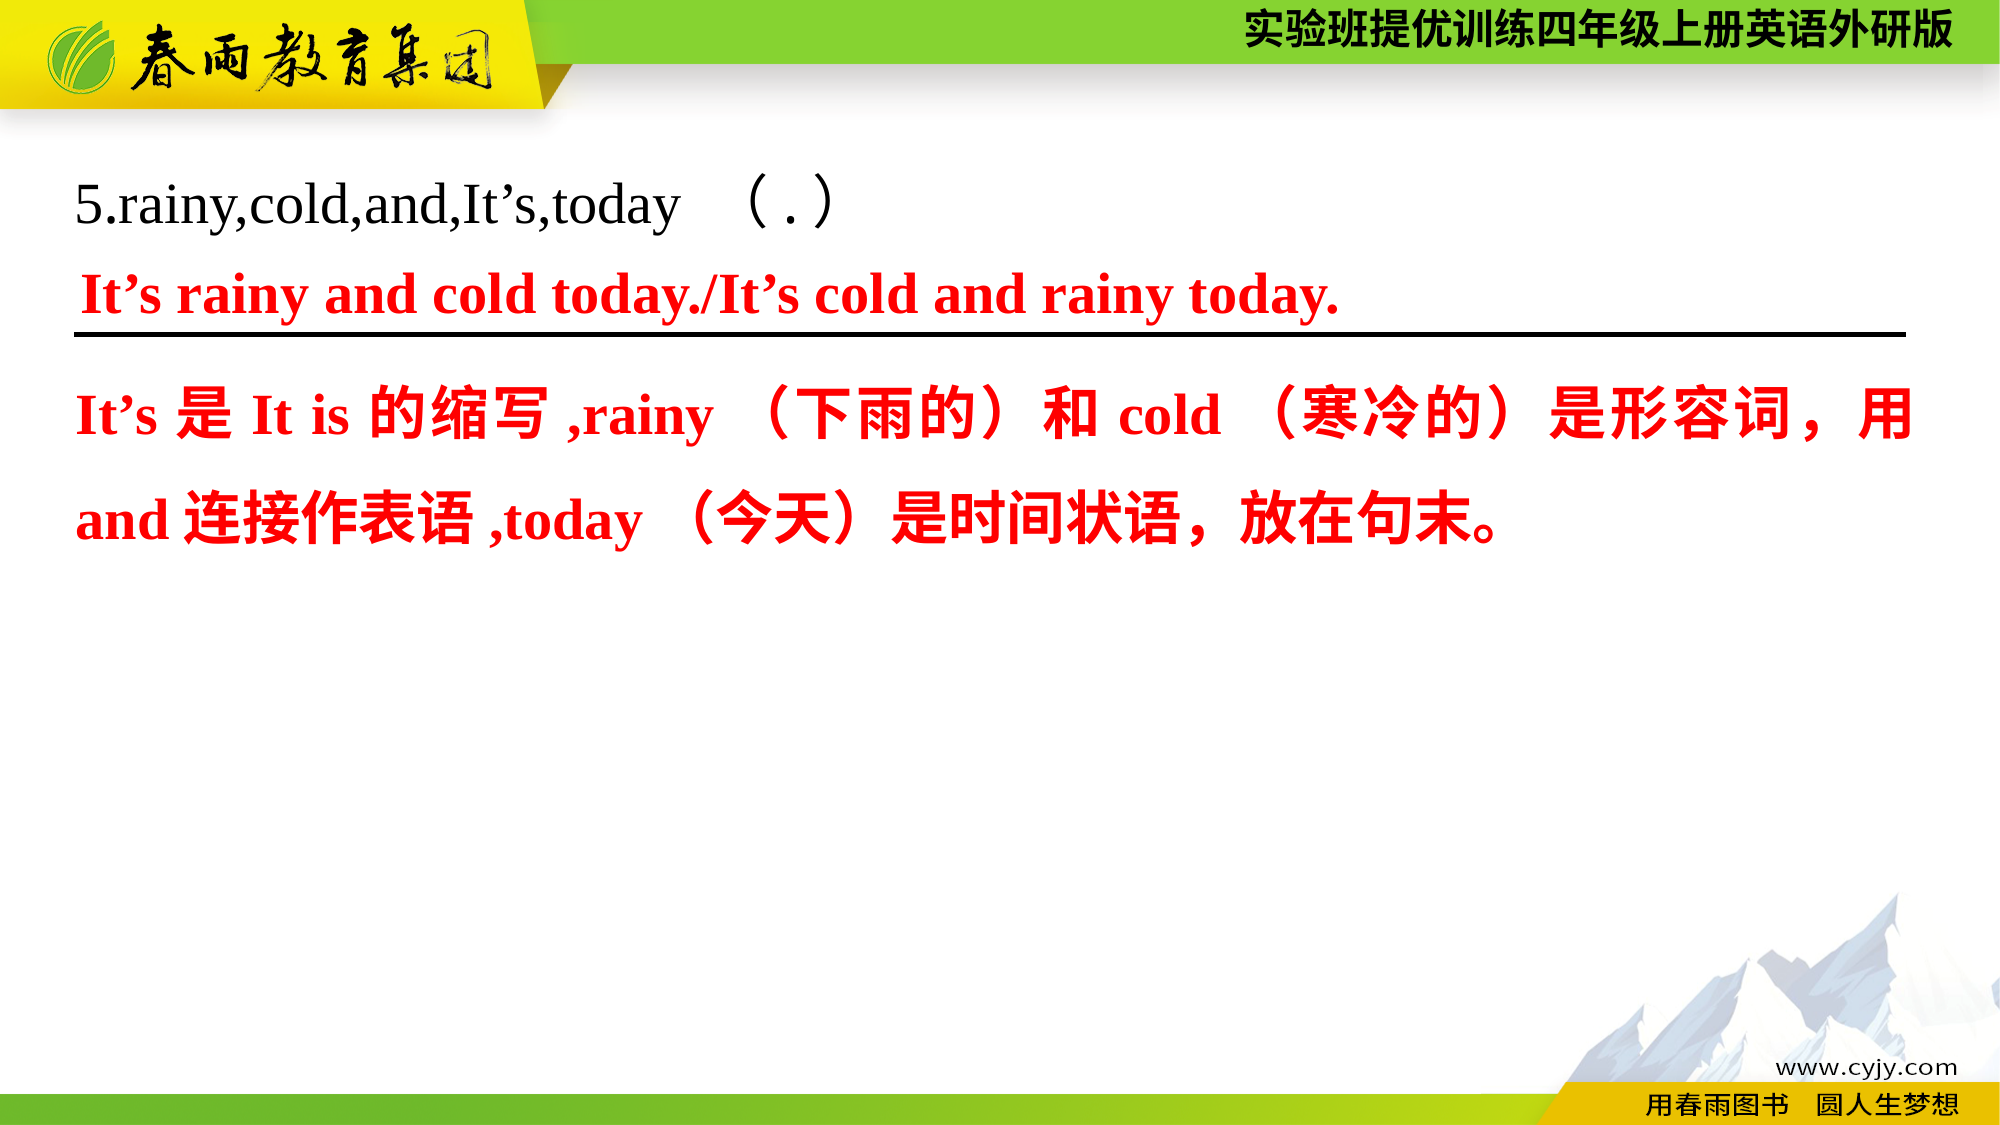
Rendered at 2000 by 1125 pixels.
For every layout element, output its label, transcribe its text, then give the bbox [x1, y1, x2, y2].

text_box It’s是It is的缩写,rainy（下雨的）和cold（寒冷的）是形容词，用and连接作表语,today（今天）是时间状语，放在句末。 [60, 333, 1945, 559]
picture [0, 0, 2000, 1125]
list 5.rainy,cold,and,It’s,today （.） . [59, 122, 1944, 350]
text_box It’s rainy and cold today./It’s cold and rainy today. [65, 212, 1950, 333]
